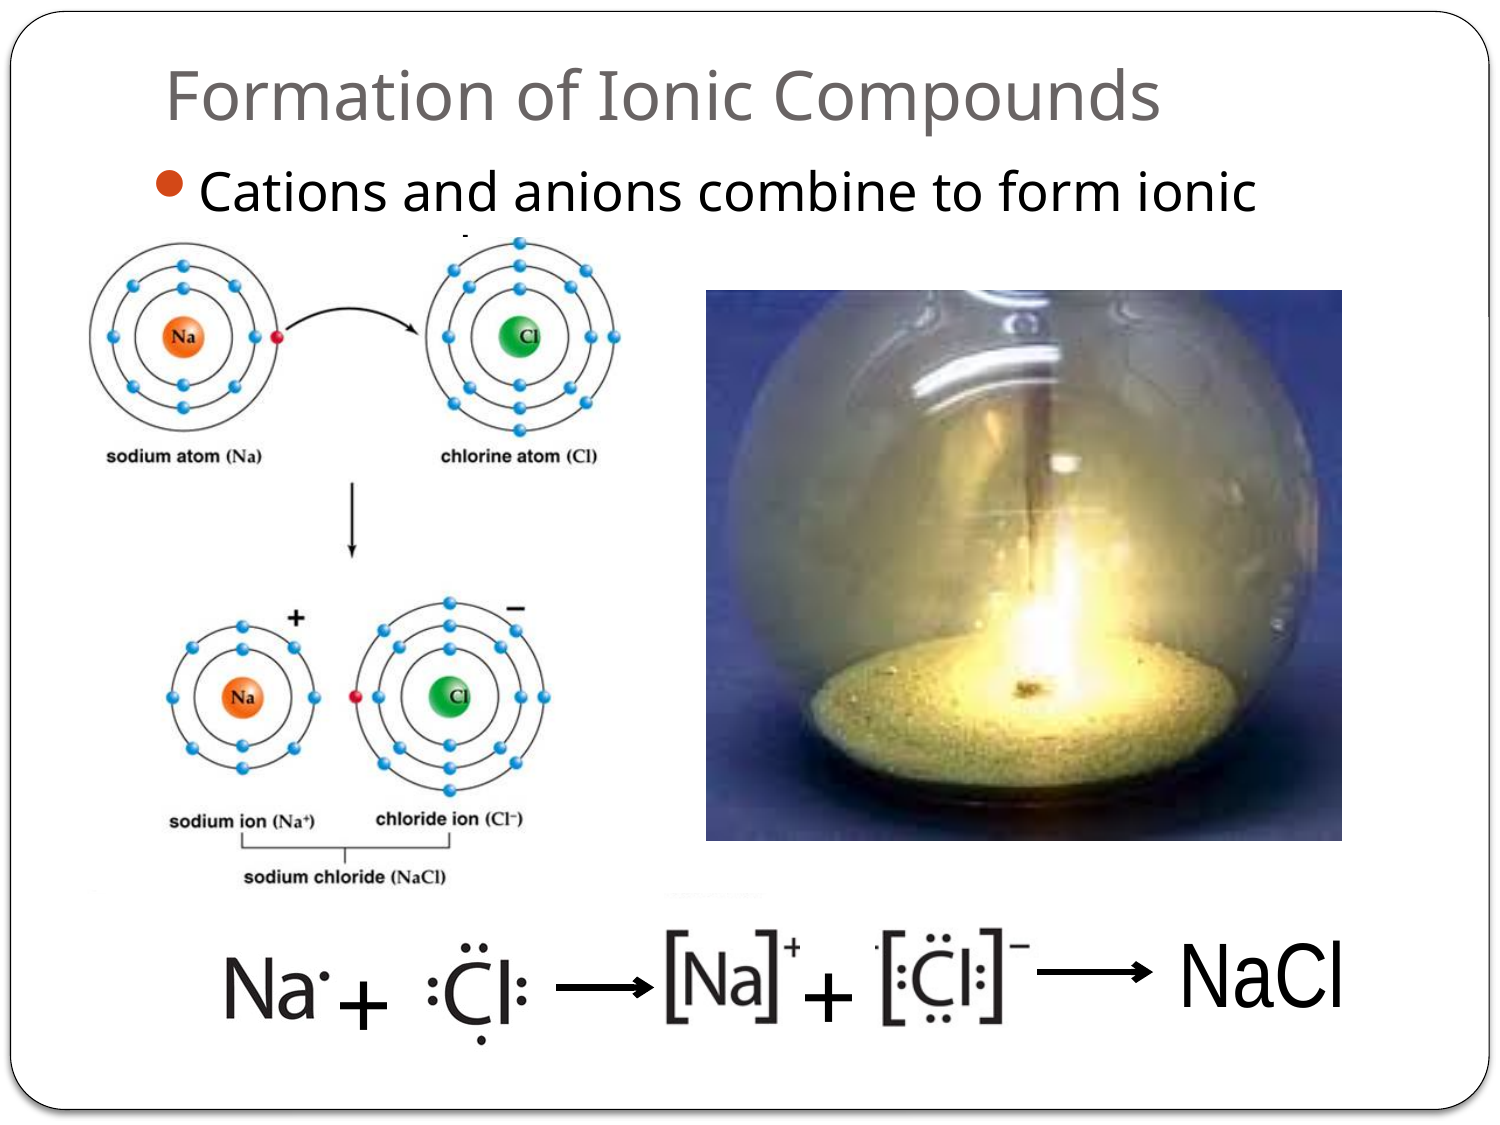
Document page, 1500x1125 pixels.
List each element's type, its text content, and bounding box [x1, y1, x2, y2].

title Formation of Ionic Compounds [150, 45, 1425, 150]
text_box + [785, 925, 872, 1061]
list Cations and anions combine to form ionic compounds [137, 149, 1413, 238]
text_box + [320, 934, 405, 1070]
picture [193, 924, 343, 1058]
text_box NaCl [1163, 908, 1361, 1034]
picture [407, 924, 557, 1063]
picture [874, 902, 1064, 1054]
picture [706, 290, 1343, 841]
picture [87, 237, 801, 1051]
